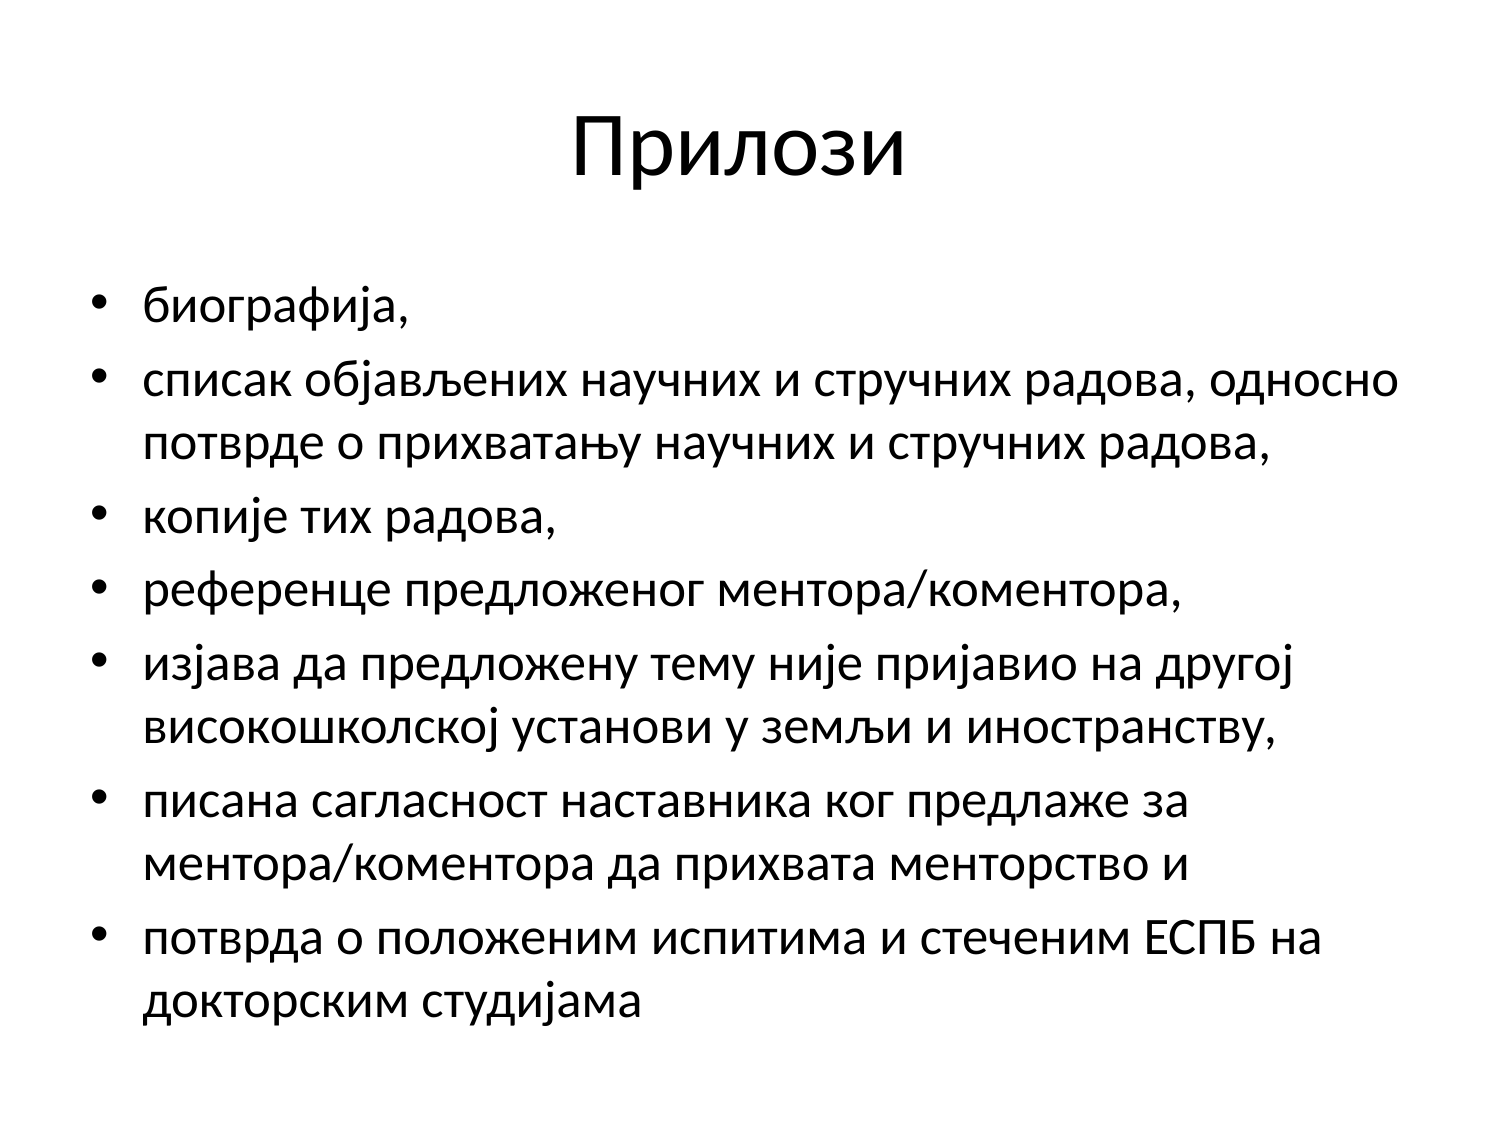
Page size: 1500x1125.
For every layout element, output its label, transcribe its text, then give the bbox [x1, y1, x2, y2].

title Прилози [75, 45, 1425, 233]
list биографија, списак објављених научних и стручних радова, односно потврде о прихватању научних и стручних радова, копије тих радова, референце предложеног ментора/коментора, изјава да предложену тему није пријавио на другој високошколској установи у земљи и иностранству, писана сагласност наставника ког предлаже за ментора/коментора да прихвата менторство и потврда о положеним испитима и стеченим ЕСПБ на докторским студијама [75, 262, 1425, 1083]
